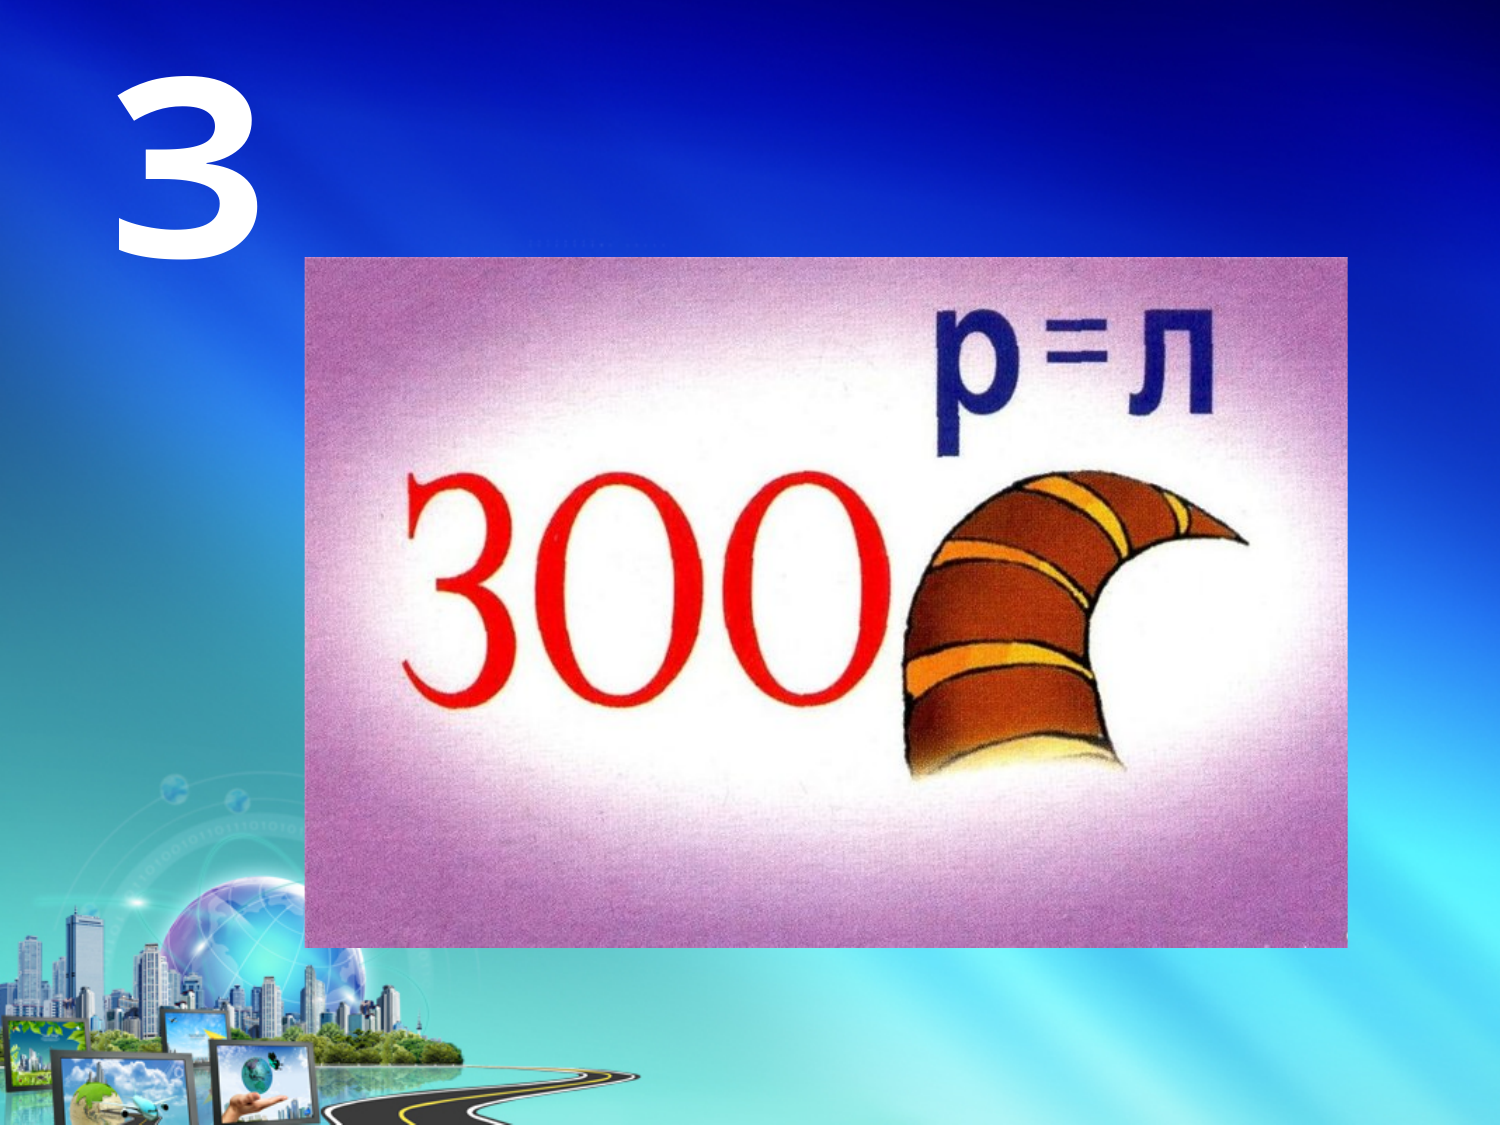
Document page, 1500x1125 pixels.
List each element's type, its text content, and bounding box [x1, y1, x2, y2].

picture [0, 0, 1500, 1125]
text_box З [58, 0, 317, 315]
